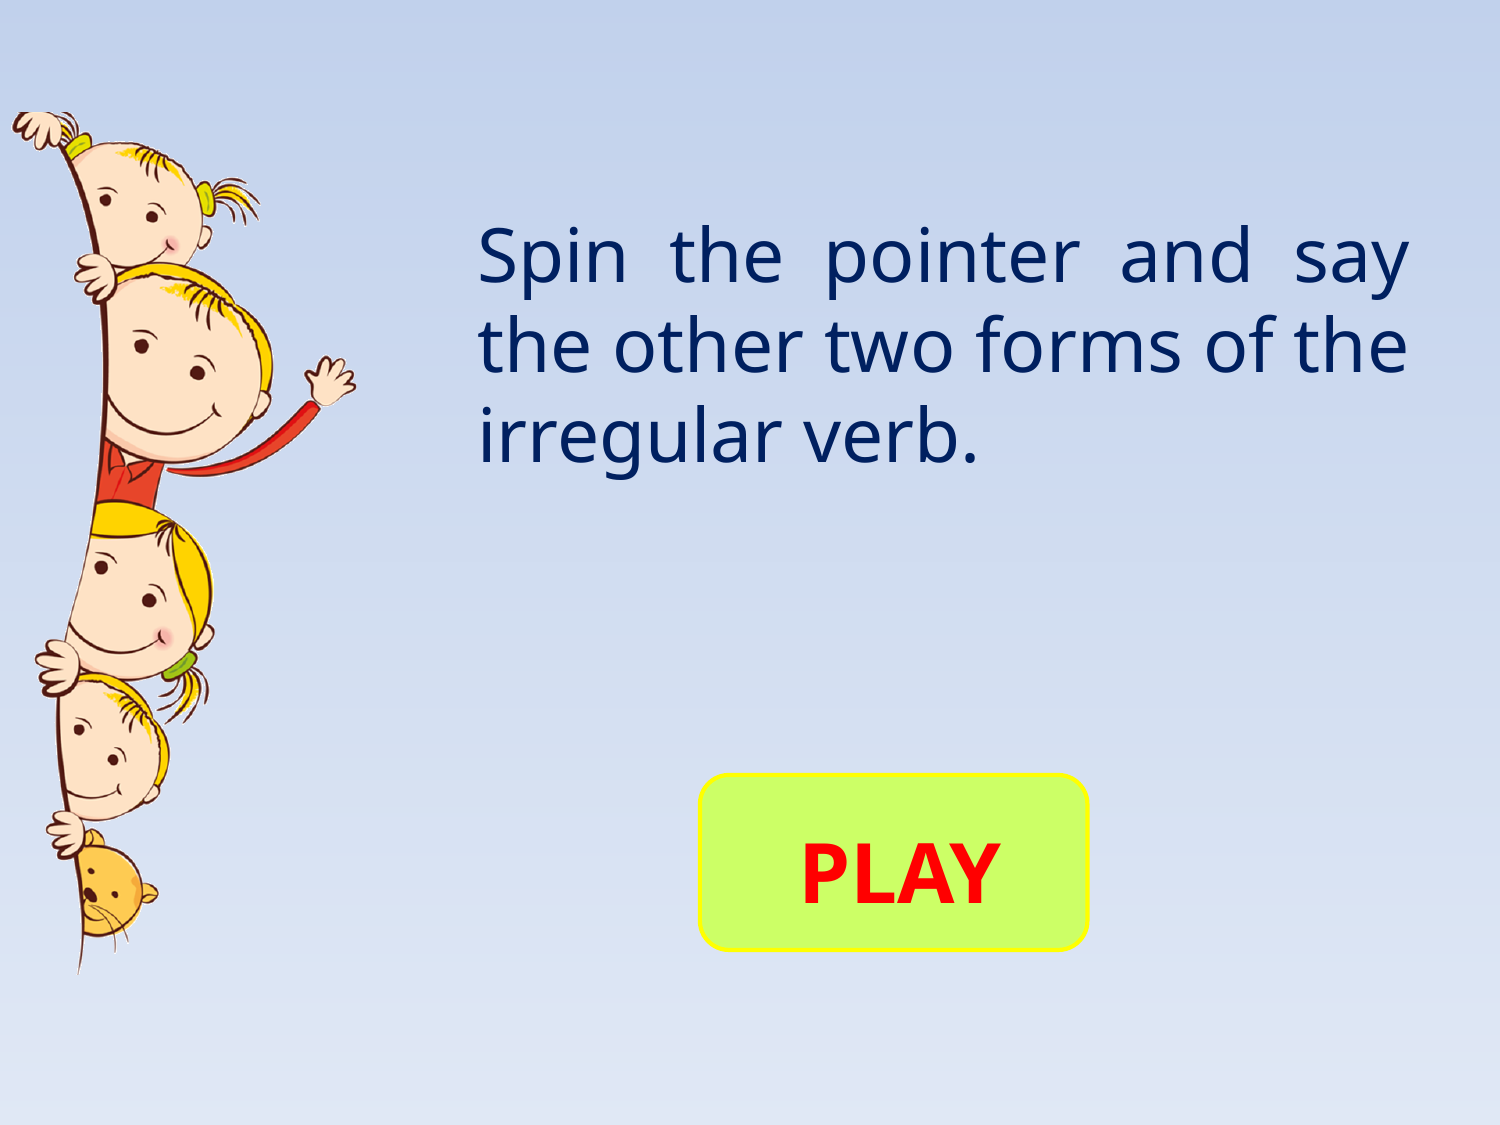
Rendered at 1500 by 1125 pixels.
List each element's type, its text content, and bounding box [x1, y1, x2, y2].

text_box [699, 774, 1088, 951]
text_box Spin the pointer and say the other two forms of the irregular verb. [462, 199, 1425, 485]
picture [0, 112, 363, 976]
